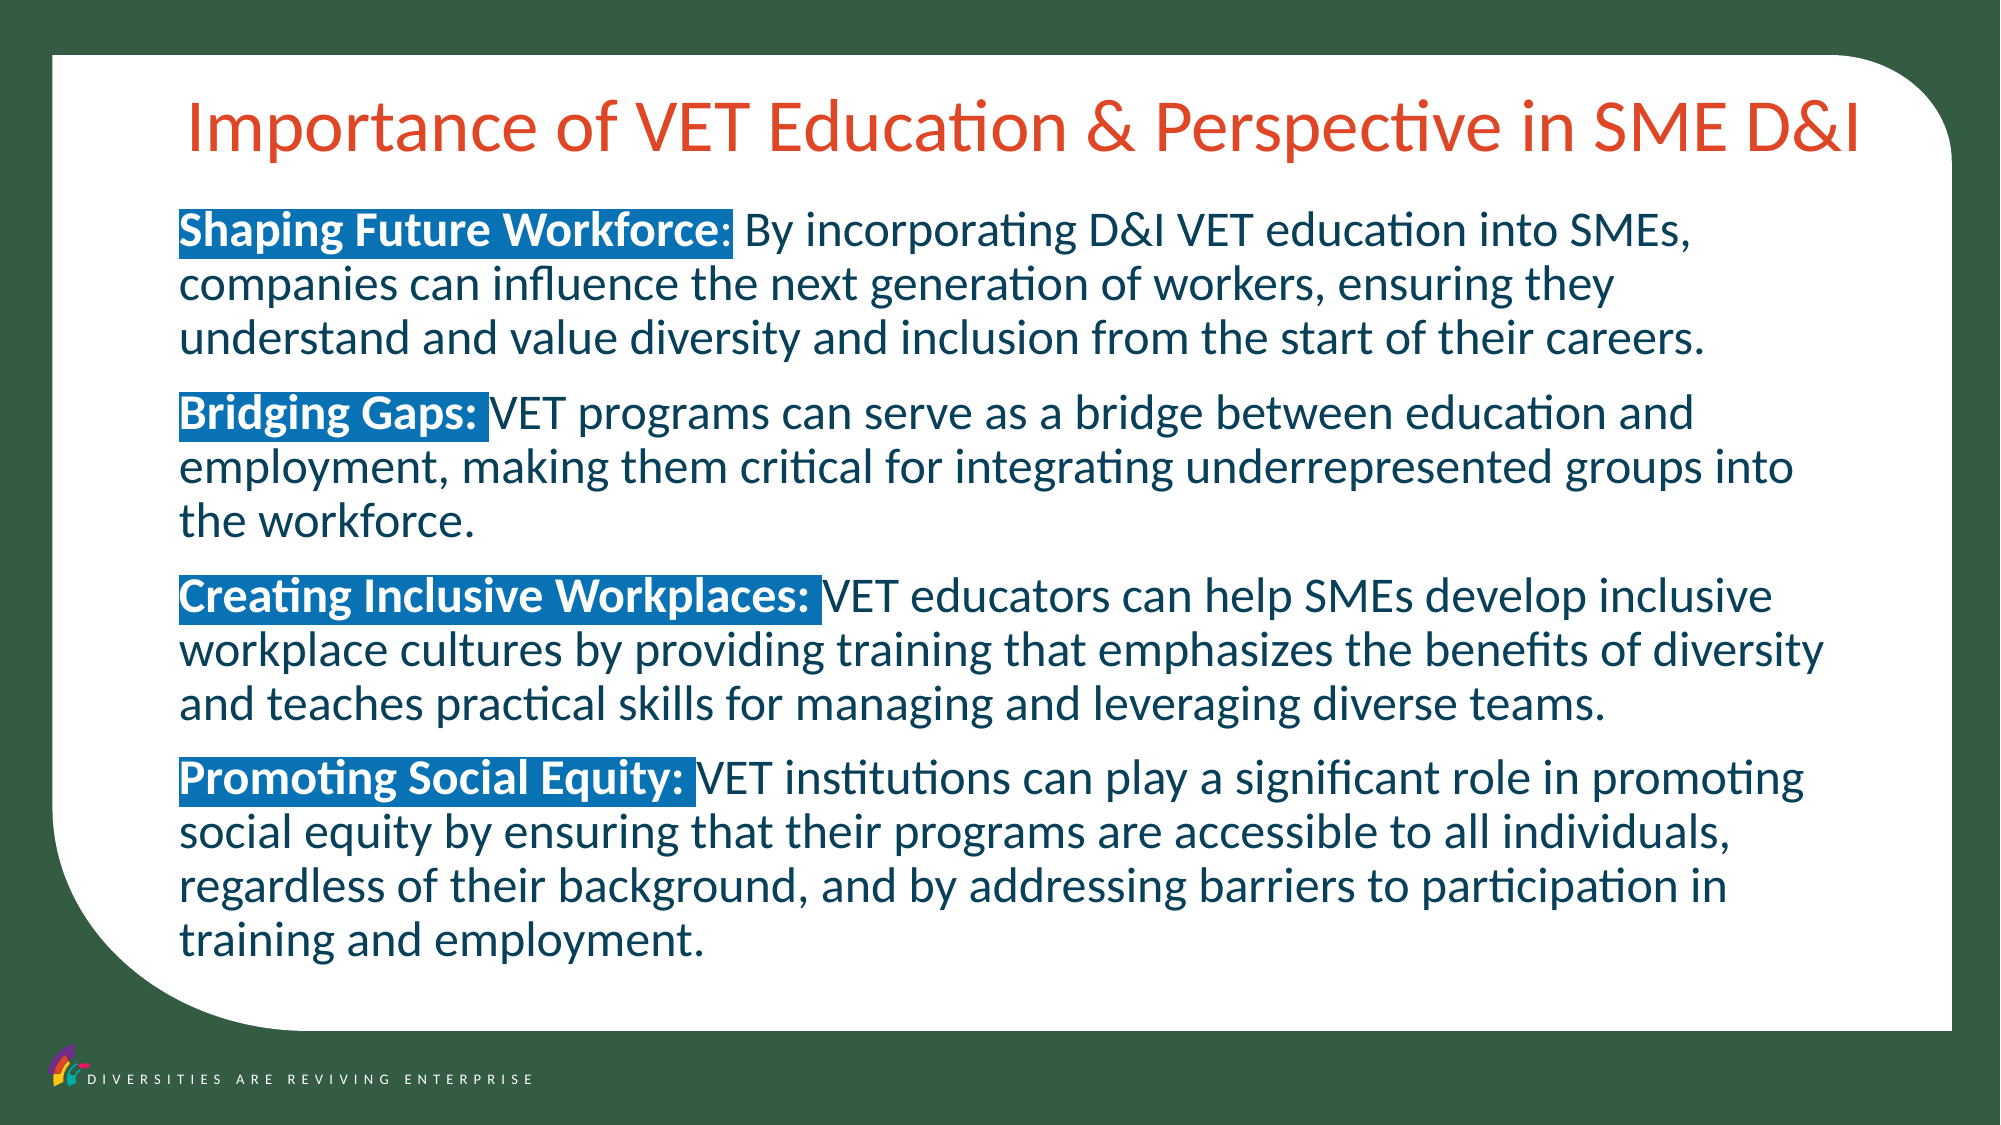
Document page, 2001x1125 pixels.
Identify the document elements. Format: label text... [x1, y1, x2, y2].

list Importance of VET Education & Perspective in SME D&I [171, 79, 1910, 212]
list Shaping Future Workforce: By incorporating D&I VET education into SMEs, companies can influence the next generation of workers, ensuring they understand and value diversity and inclusion from the start of their careers. Bridging Gaps: VET programs can serve as a bridge between education and employment, making them critical for integrating underrepresented groups into the workforce. Creating Inclusive Workplaces: VET educators can help SMEs develop inclusive workplace cultures by providing training that emphasizes the benefits of diversity and teaches practical skills for managing and leveraging diverse teams. Promoting Social Equity: VET institutions can play a significant role in promoting social equity by ensuring that their programs are accessible to all individuals, regardless of their background, and by addressing barriers to participation in training and employment. [107, 195, 1869, 828]
